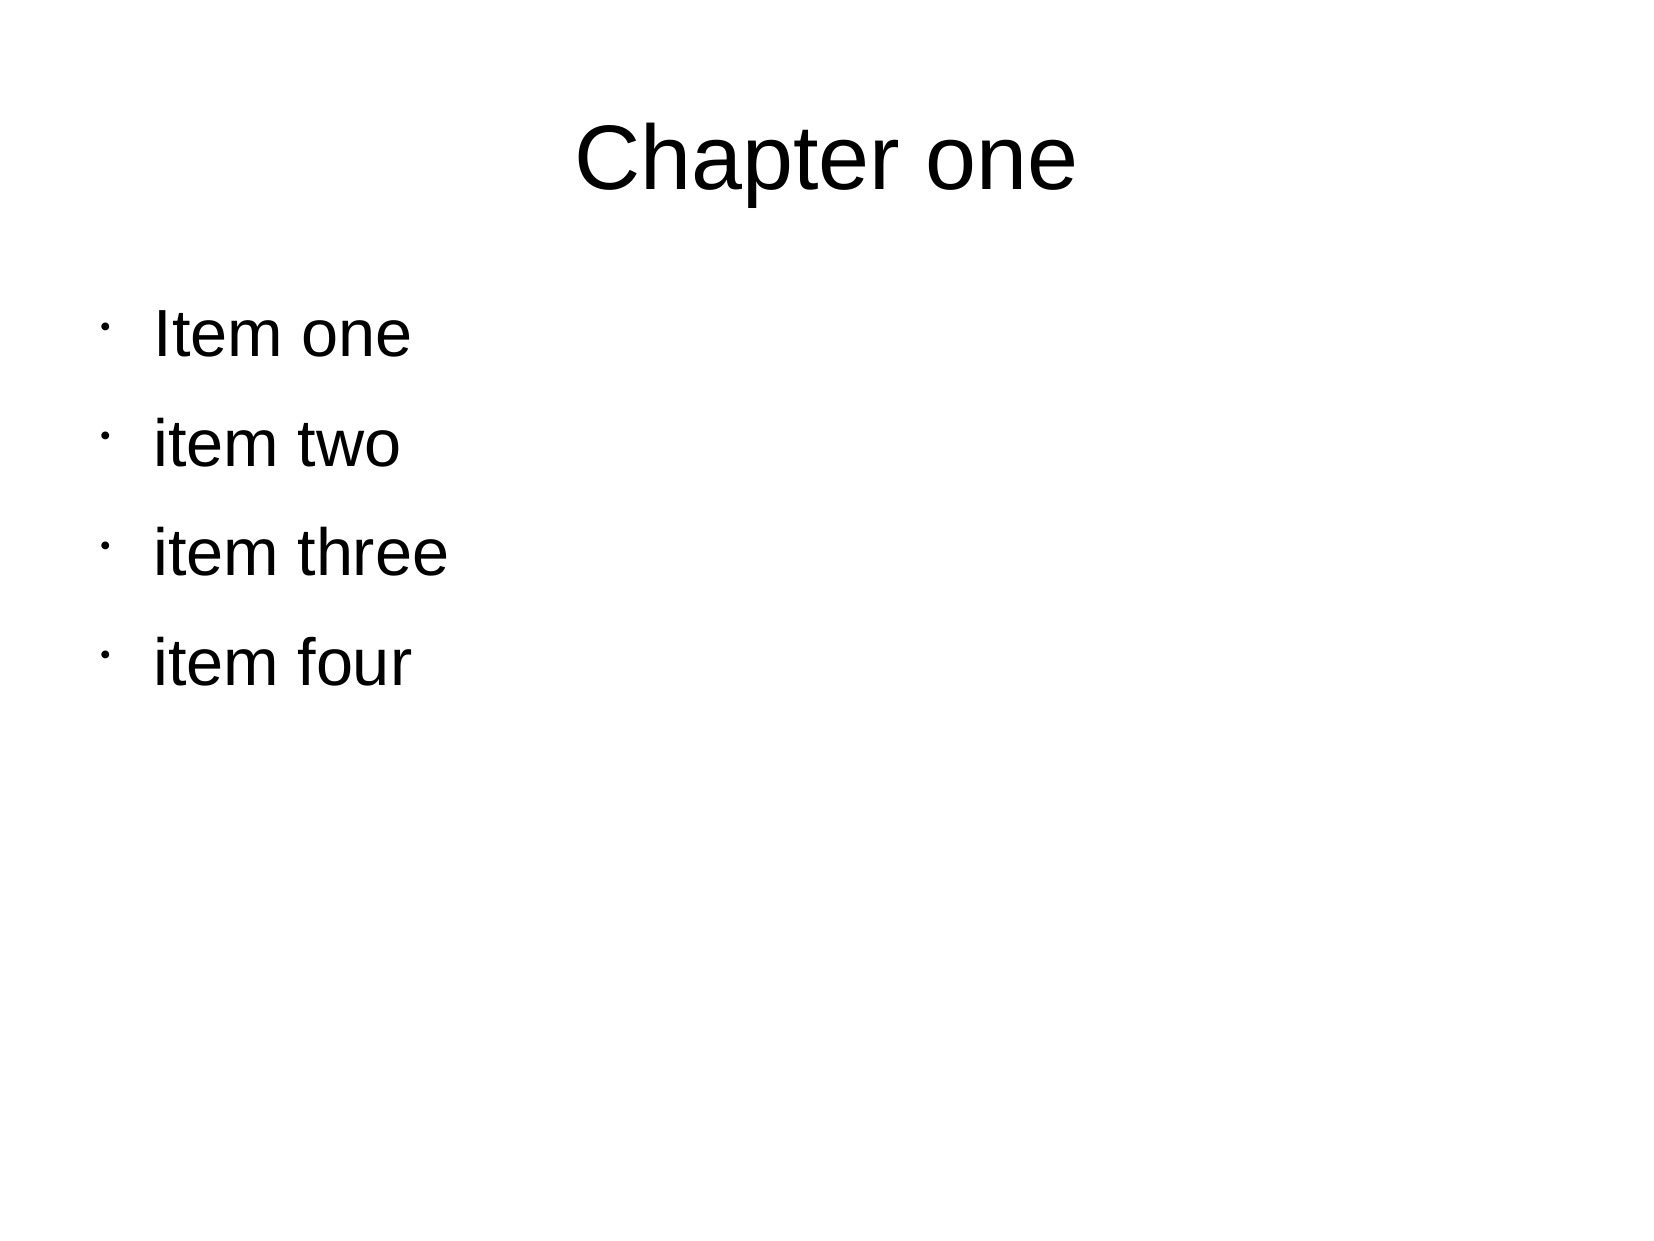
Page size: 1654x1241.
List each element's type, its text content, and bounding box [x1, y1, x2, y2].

title Chapter one [82, 49, 1571, 257]
list Item one item two item three item four [82, 290, 1571, 1094]
